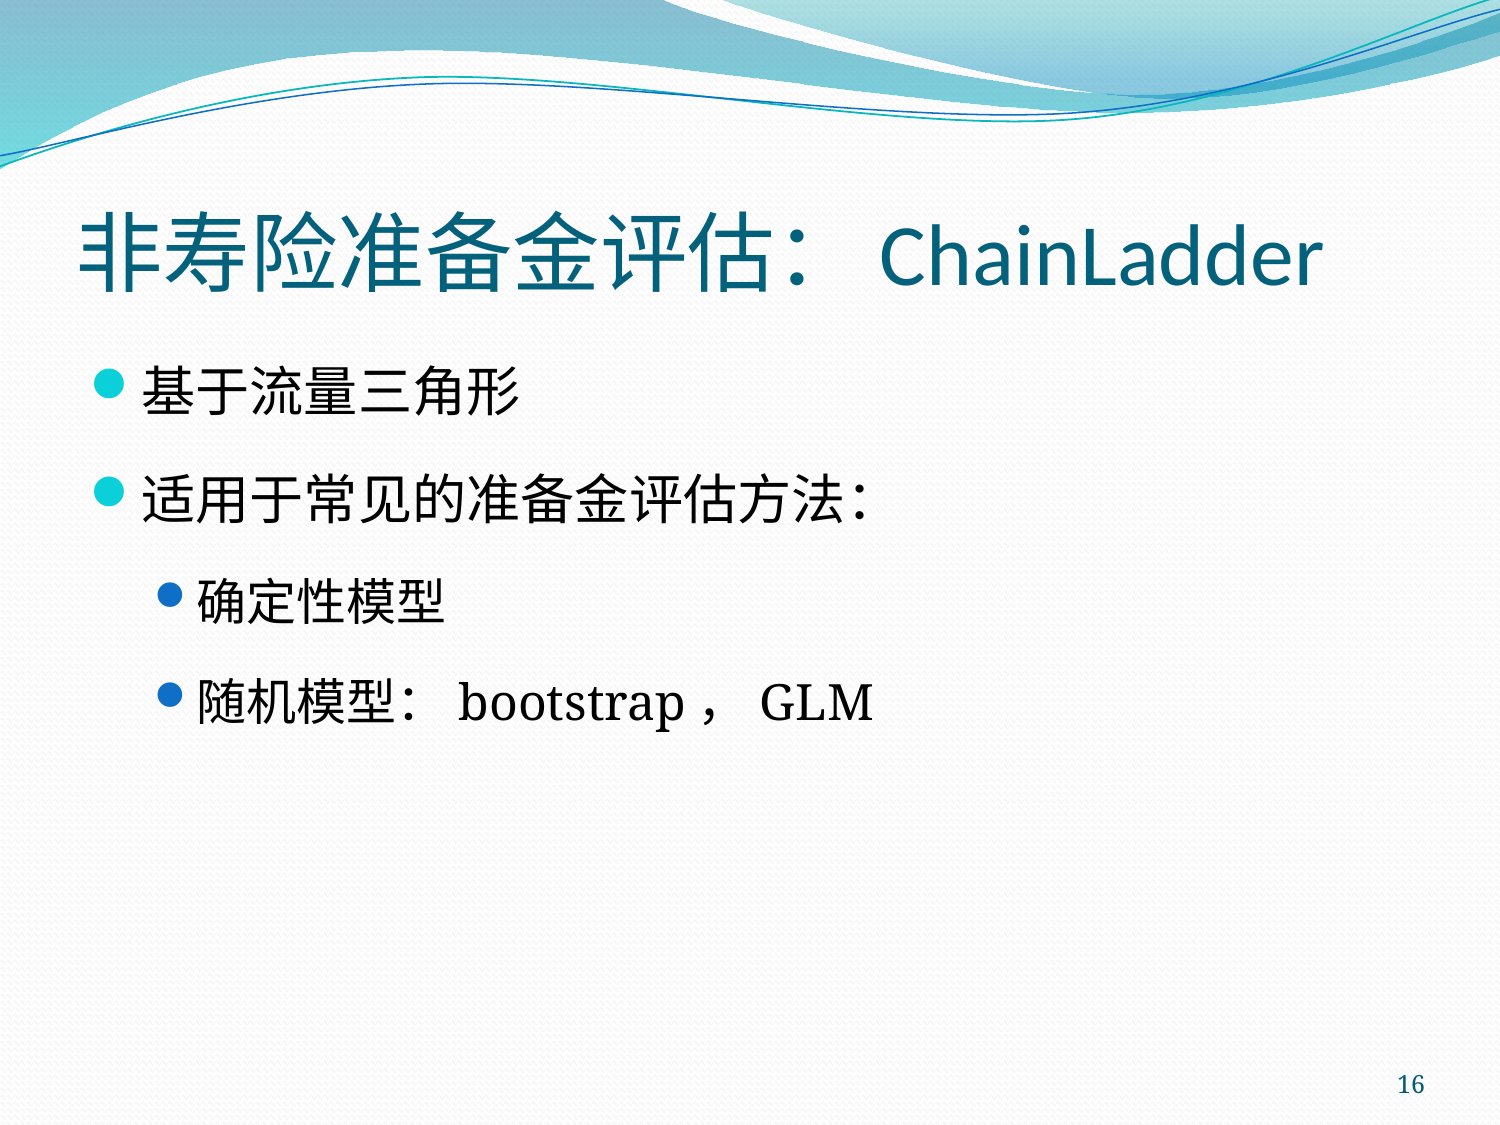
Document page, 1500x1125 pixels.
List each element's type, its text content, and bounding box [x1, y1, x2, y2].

list 基于流量三角形 适用于常见的准备金评估方法： 确定性模型 随机模型：bootstrap，GLM [75, 317, 1425, 1038]
slide_number 16 [1299, 1042, 1425, 1103]
title 非寿险准备金评估：ChainLadder [75, 115, 1425, 303]
